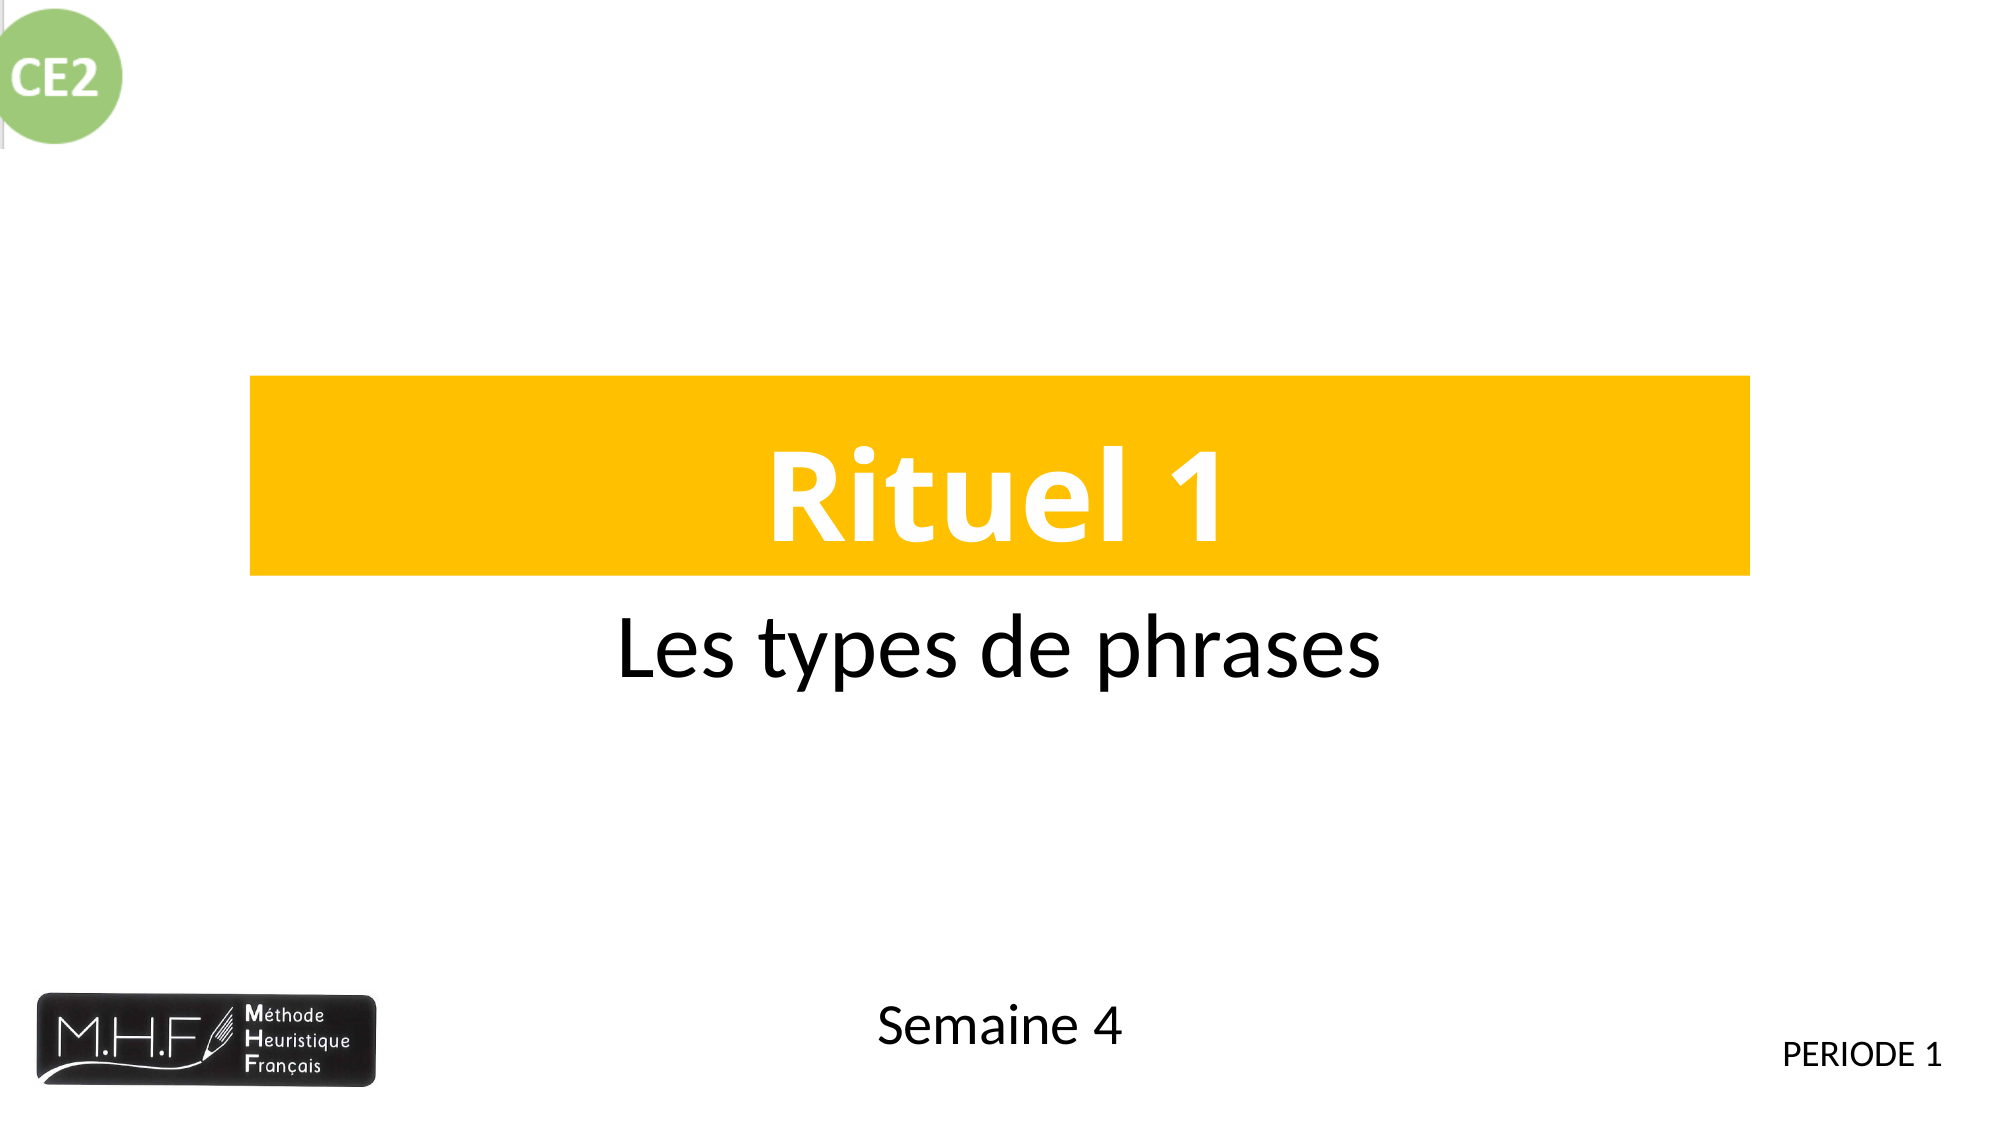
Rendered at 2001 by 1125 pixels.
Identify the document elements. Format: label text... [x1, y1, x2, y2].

picture [33, 990, 379, 1089]
text_box PERIODE 1 [1750, 1021, 1967, 1082]
text_box Semaine 4 [249, 987, 1750, 1118]
subtitle Les types de phrases [249, 590, 1750, 863]
picture [0, 0, 131, 149]
title Rituel 1 [249, 375, 1750, 576]
